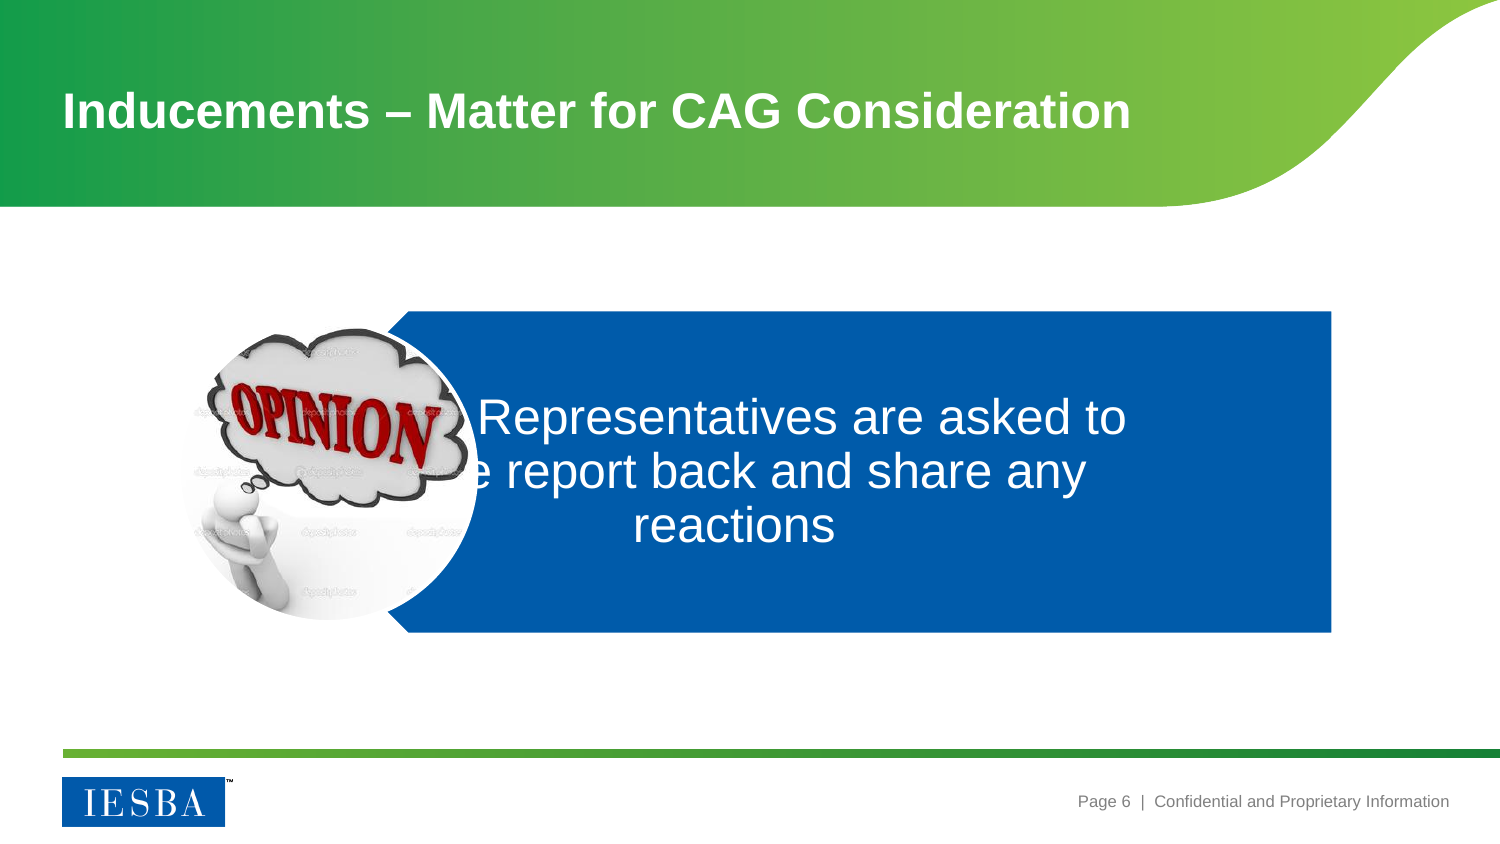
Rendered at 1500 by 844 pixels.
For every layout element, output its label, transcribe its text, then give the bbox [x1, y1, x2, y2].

picture [62, 777, 233, 827]
picture [0, 0, 1500, 207]
title Inducements – Matter for CAG Consideration [62, 75, 1300, 142]
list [62, 220, 1451, 724]
